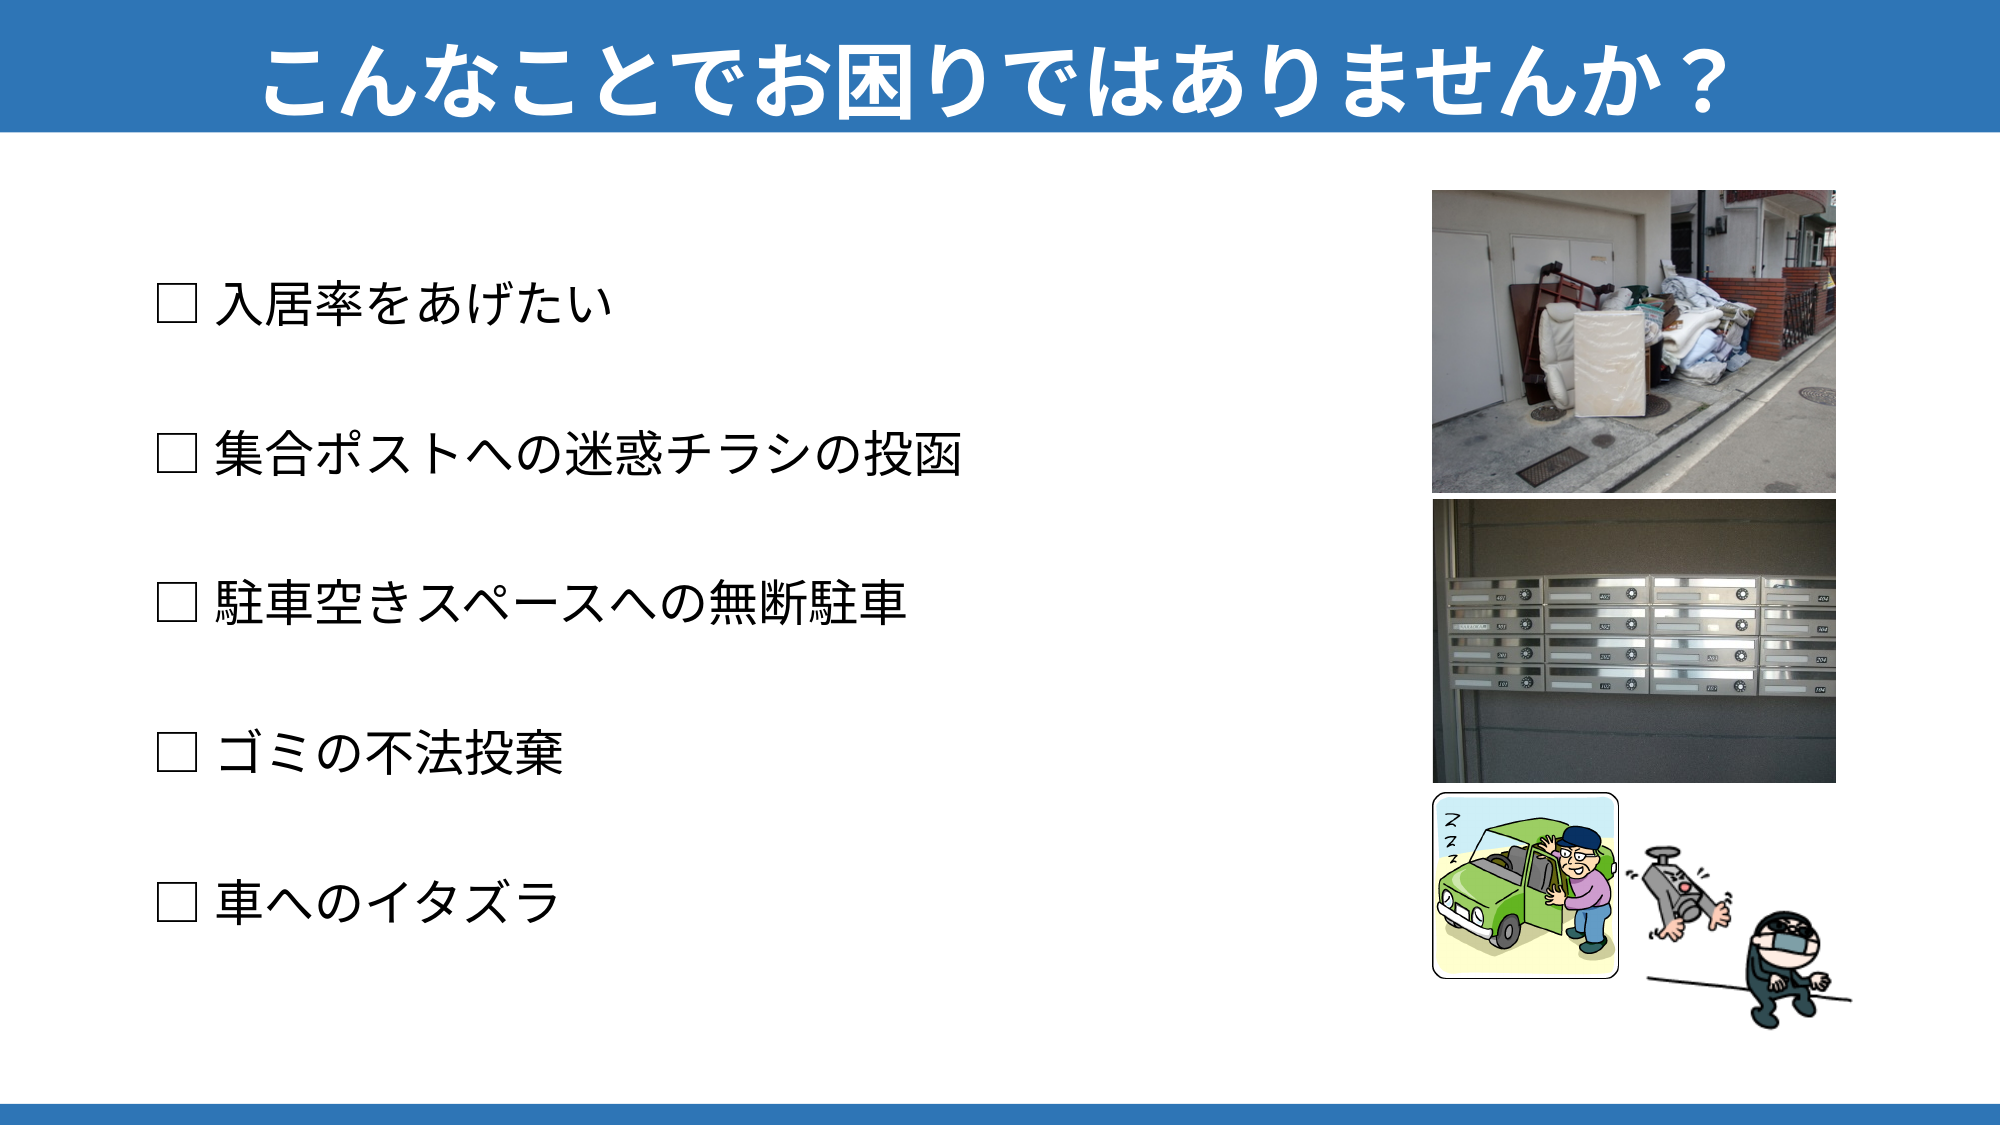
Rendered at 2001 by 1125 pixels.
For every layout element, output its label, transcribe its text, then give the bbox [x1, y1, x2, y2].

text_box [0, 0, 2000, 133]
picture [1432, 792, 1877, 1046]
text_box [0, 1103, 2000, 1125]
list □入居率をあげたい □集合ポストへの迷惑チラシの投函 □駐車空きスペースへの無断駐車 □ゴミの不法投棄 □車へのイタズラ [137, 272, 1863, 986]
picture [1432, 499, 1836, 783]
text_box こんなことでお困りではありませんか？ [238, 21, 1762, 137]
picture [1432, 190, 1836, 493]
